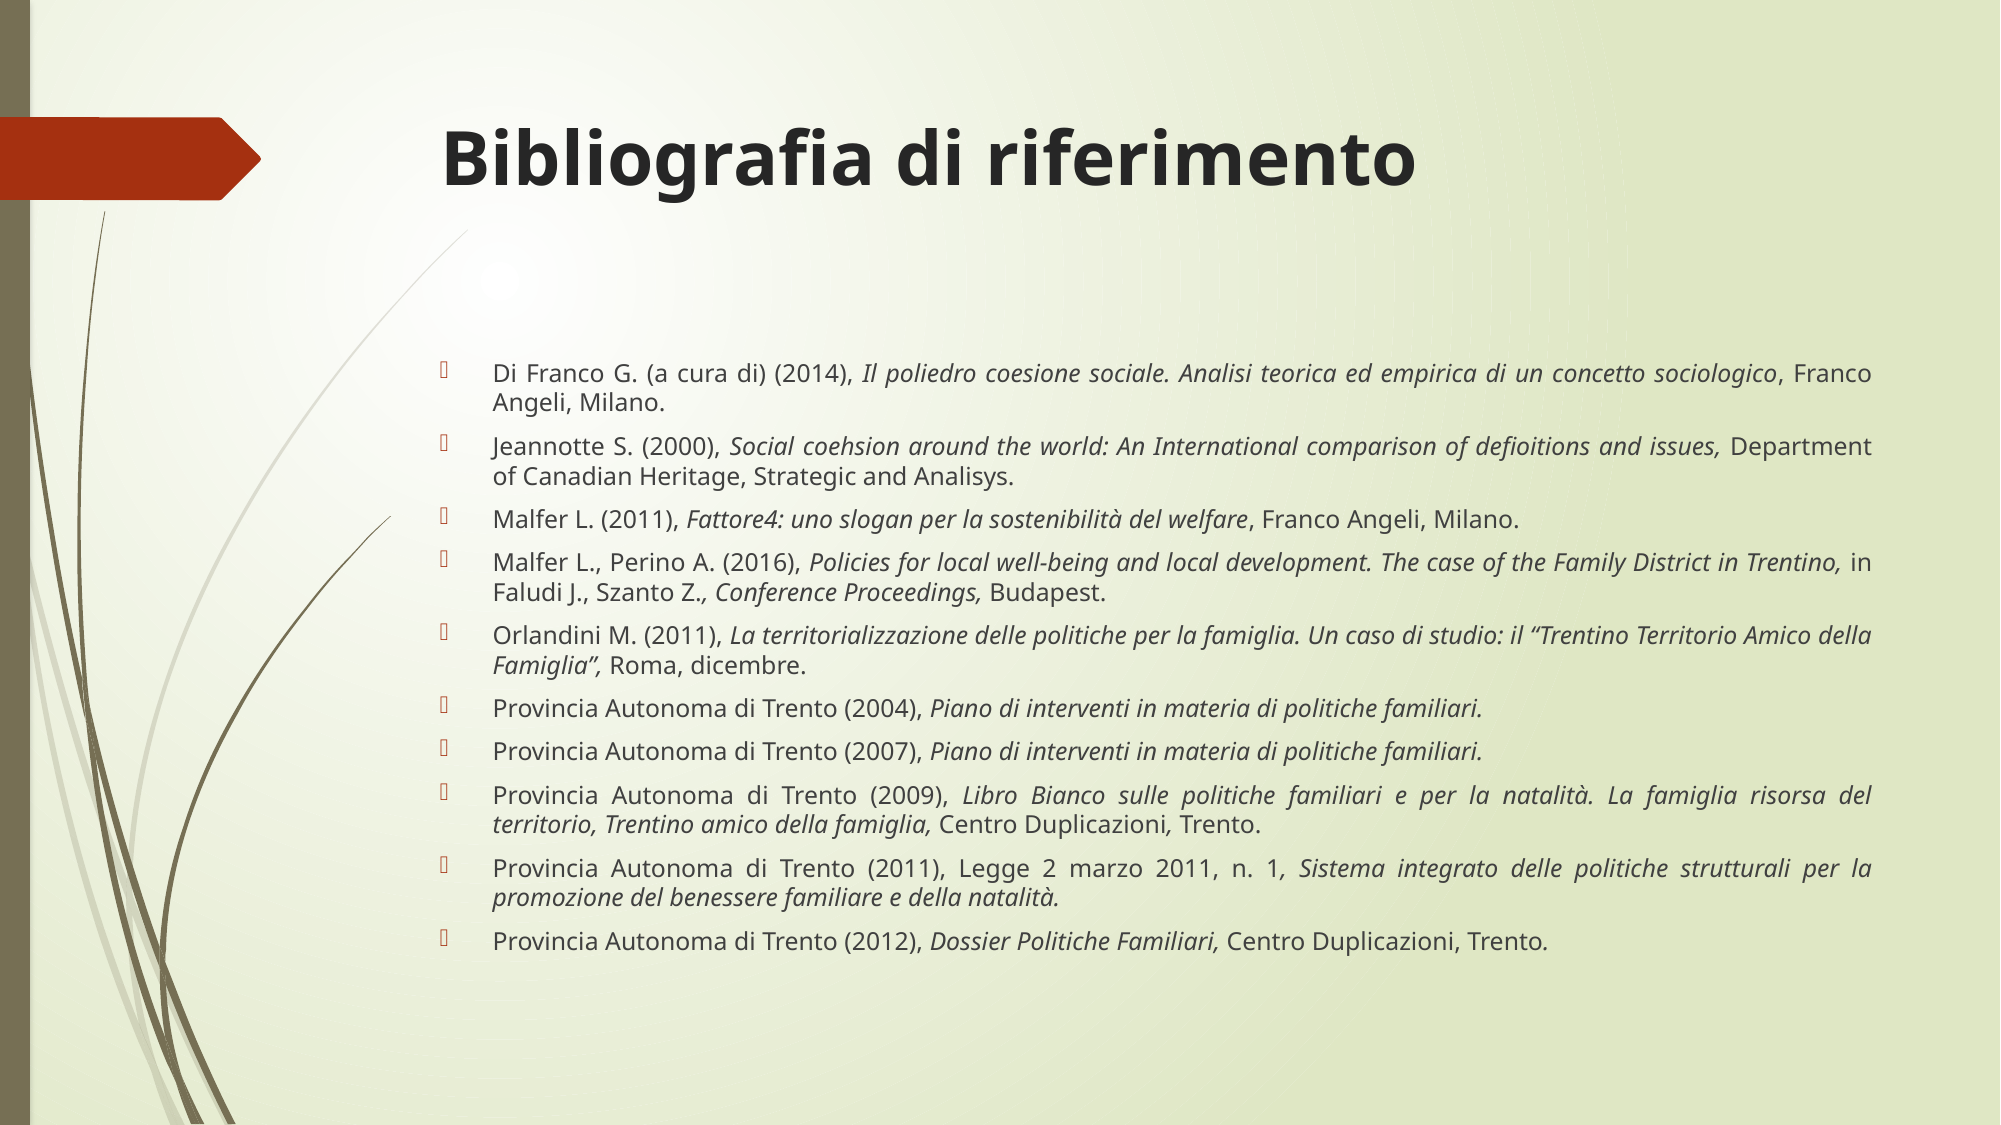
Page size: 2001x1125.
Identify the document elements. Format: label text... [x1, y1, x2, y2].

list Di Franco G. (a cura di) (2014), Il poliedro coesione sociale. Analisi teorica ed empirica di un concetto sociologico, Franco Angeli, Milano. Jeannotte S. (2000), Social coehsion around the world: An International comparison of defioitions and issues, Department of Canadian Heritage, Strategic and Analisys. Malfer L. (2011), Fattore4: uno slogan per la sostenibilità del welfare, Franco Angeli, Milano. Malfer L., Perino A. (2016), Policies for local well-being and local development. The case of the Family District in Trentino, in Faludi J., Szanto Z., Conference Proceedings, Budapest. Orlandini M. (2011), La territorializzazione delle politiche per la famiglia. Un caso di studio: il “Trentino Territorio Amico della Famiglia”, Roma, dicembre. Provincia Autonoma di Trento (2004), Piano di interventi in materia di politiche familiari. Provincia Autonoma di Trento (2007), Piano di interventi in materia di politiche familiari. Provincia Autonoma di Trento (2009), Libro Bianco sulle politiche familiari e per la natalità. La famiglia risorsa del territorio, Trentino amico della famiglia, Centro Duplicazioni, Trento. Provincia Autonoma di Trento (2011), Legge 2 marzo 2011, n. 1, Sistema integrato delle politiche strutturali per la promozione del benessere familiare e della natalità. Provincia Autonoma di Trento (2012), Dossier Politiche Familiari, Centro Duplicazioni, Trento. [424, 350, 1888, 970]
title Bibliografia di riferimento [425, 102, 1888, 313]
